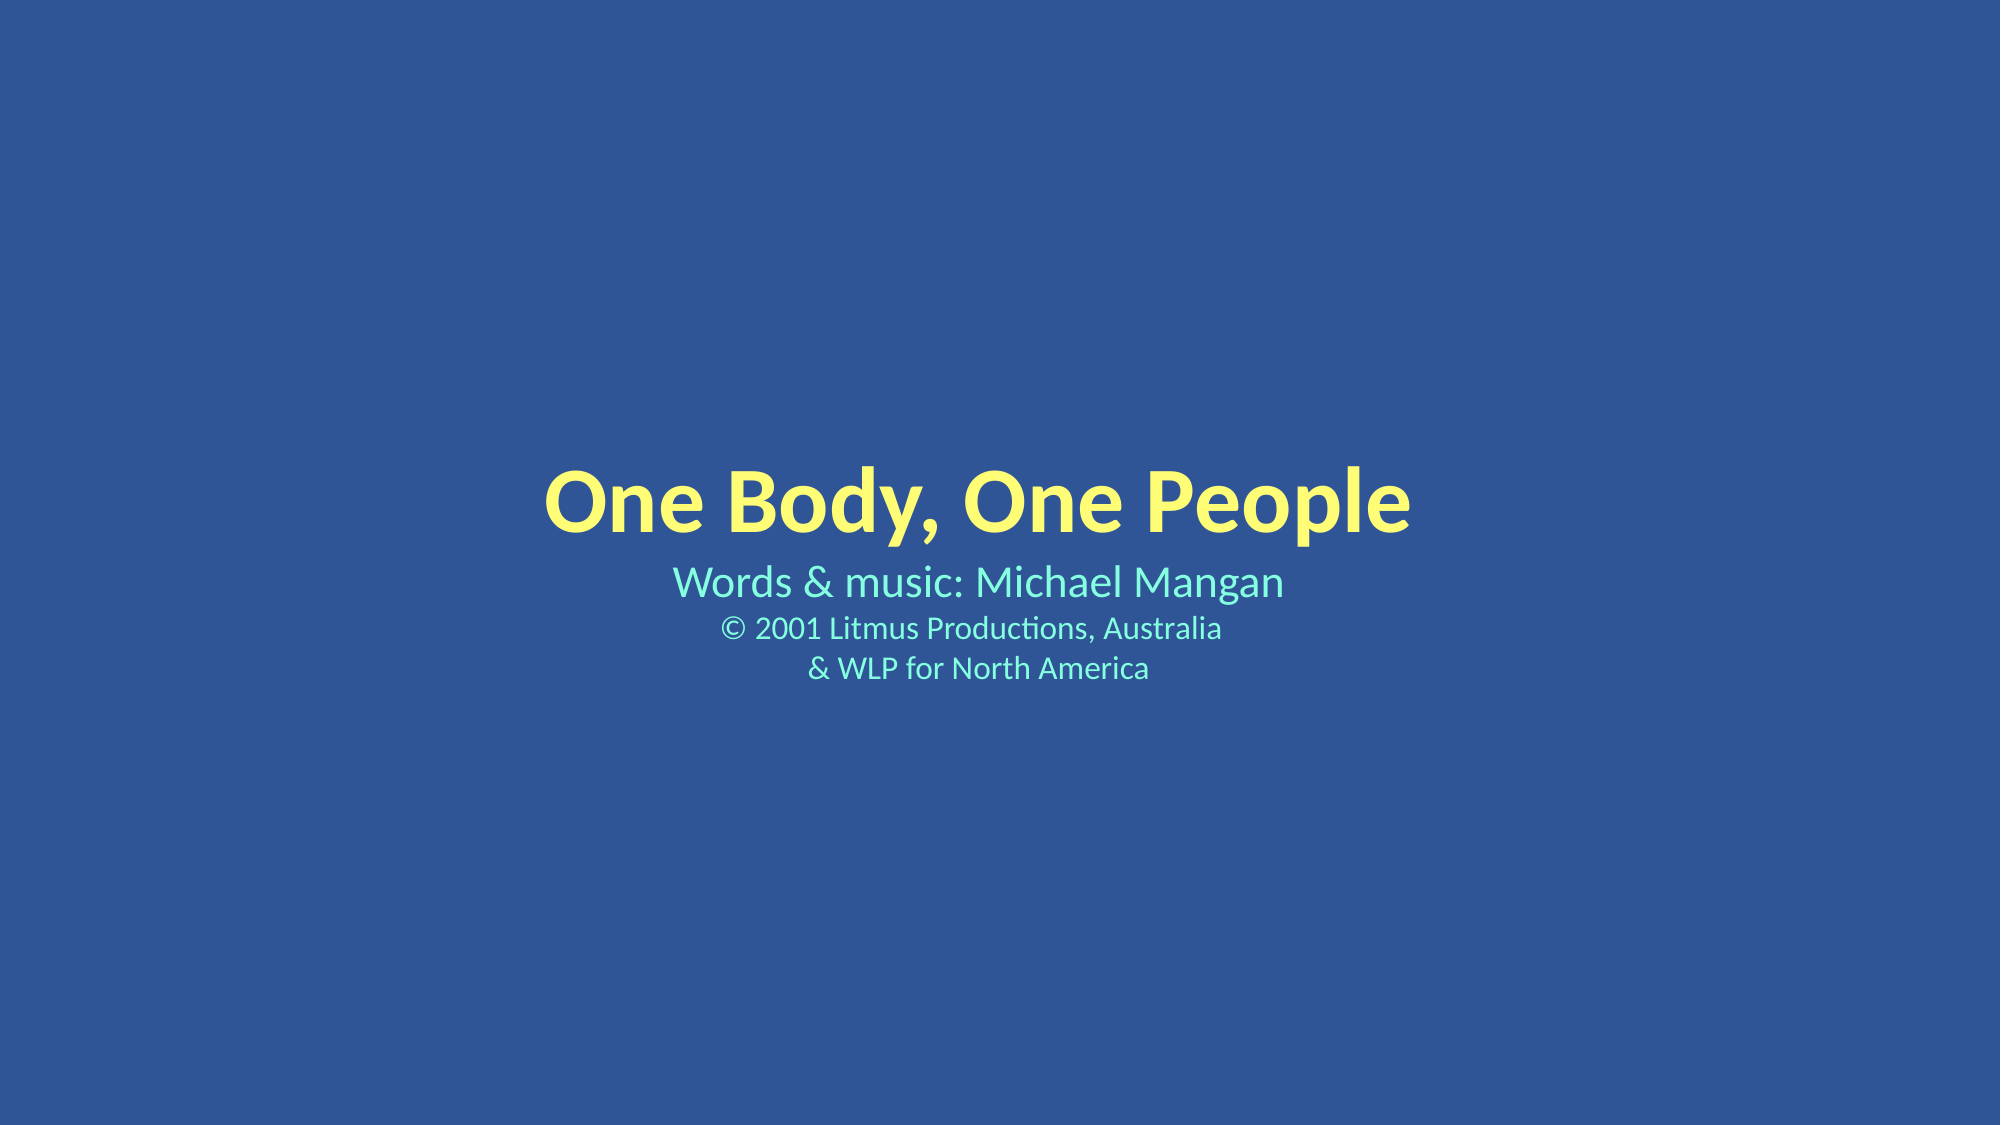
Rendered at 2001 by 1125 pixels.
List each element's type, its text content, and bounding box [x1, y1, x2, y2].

text_box One Body, One People Words & music: Michael Mangan © 2001 Litmus Productions, Australia & WLP for North America [291, 403, 1667, 722]
